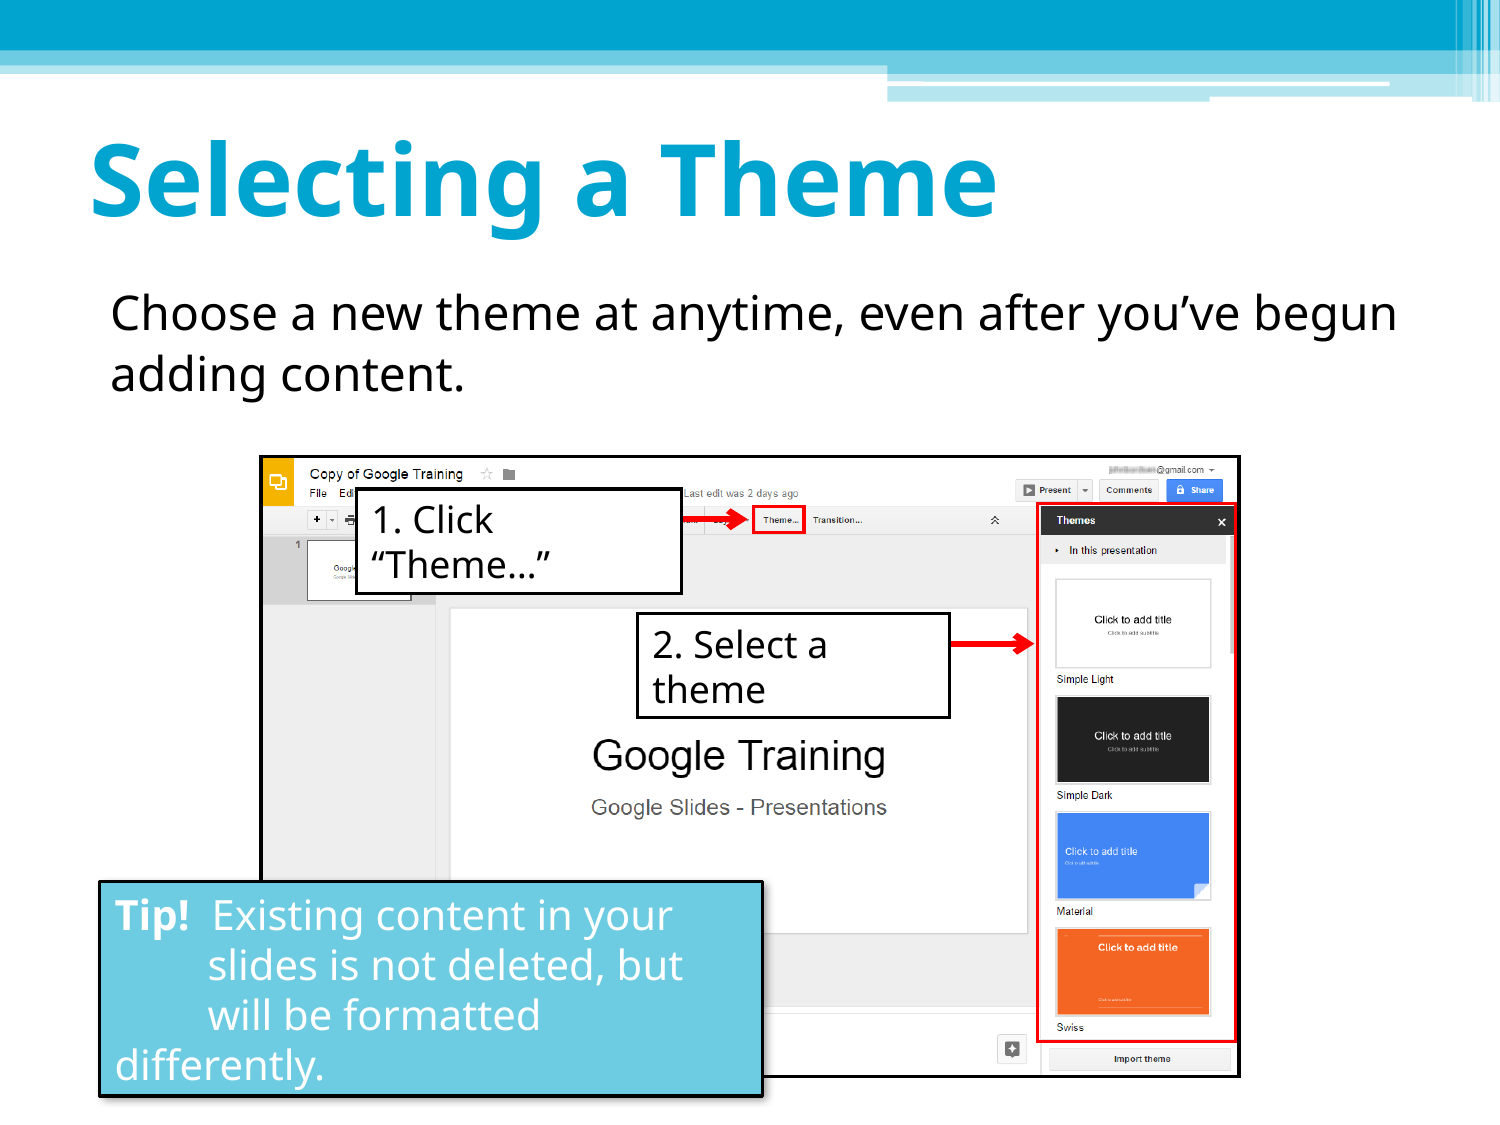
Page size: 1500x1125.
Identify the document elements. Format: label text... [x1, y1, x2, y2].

list Choose a new theme at anytime, even after you’ve begun adding content. [75, 275, 1450, 425]
text_box Tip! Existing content in your slides is not deleted, but will be formatted differently. [99, 881, 763, 1097]
picture [262, 458, 1238, 1076]
title Selecting a Theme [75, 90, 1418, 263]
